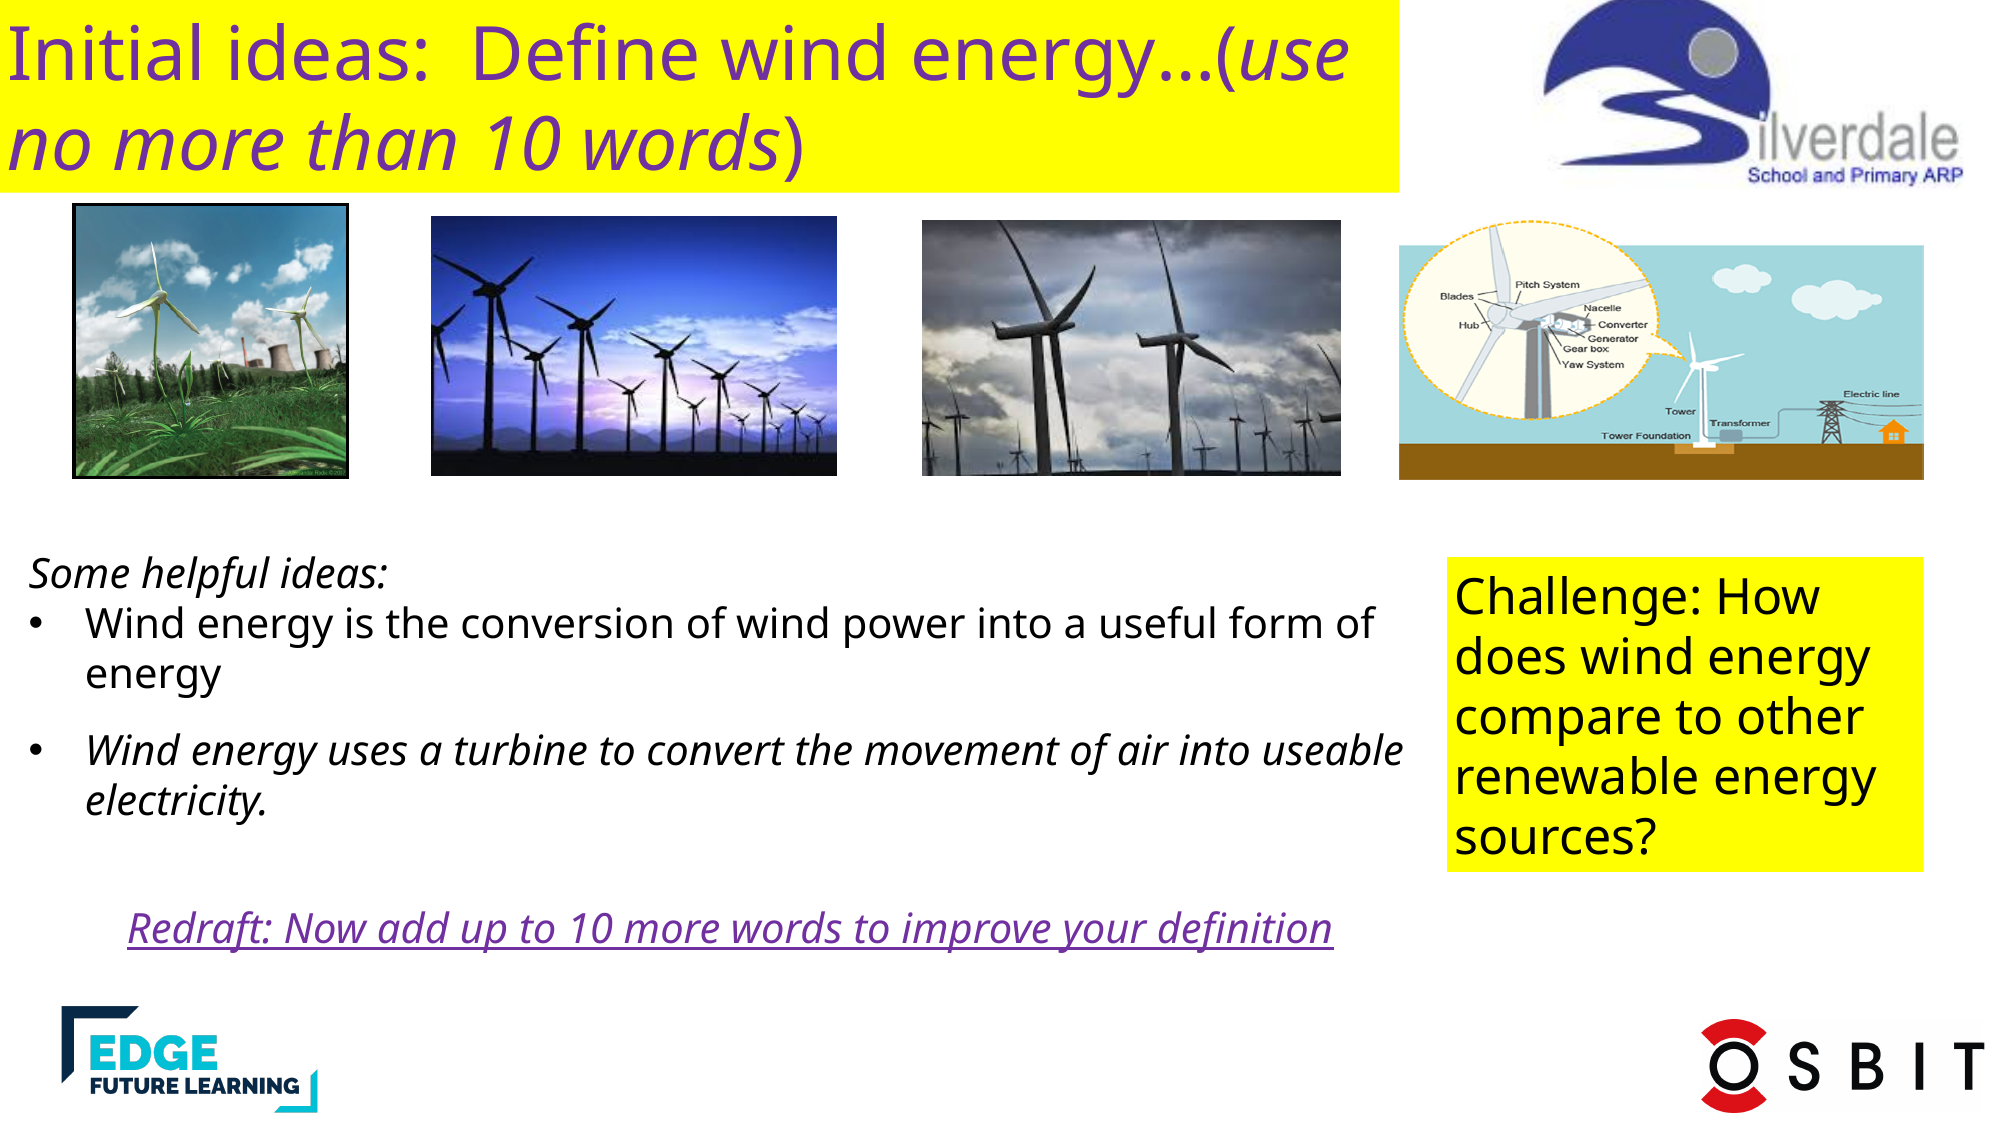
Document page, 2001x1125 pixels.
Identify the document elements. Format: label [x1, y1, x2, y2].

text_box [0, 0, 2000, 1125]
picture [20, 958, 330, 1125]
